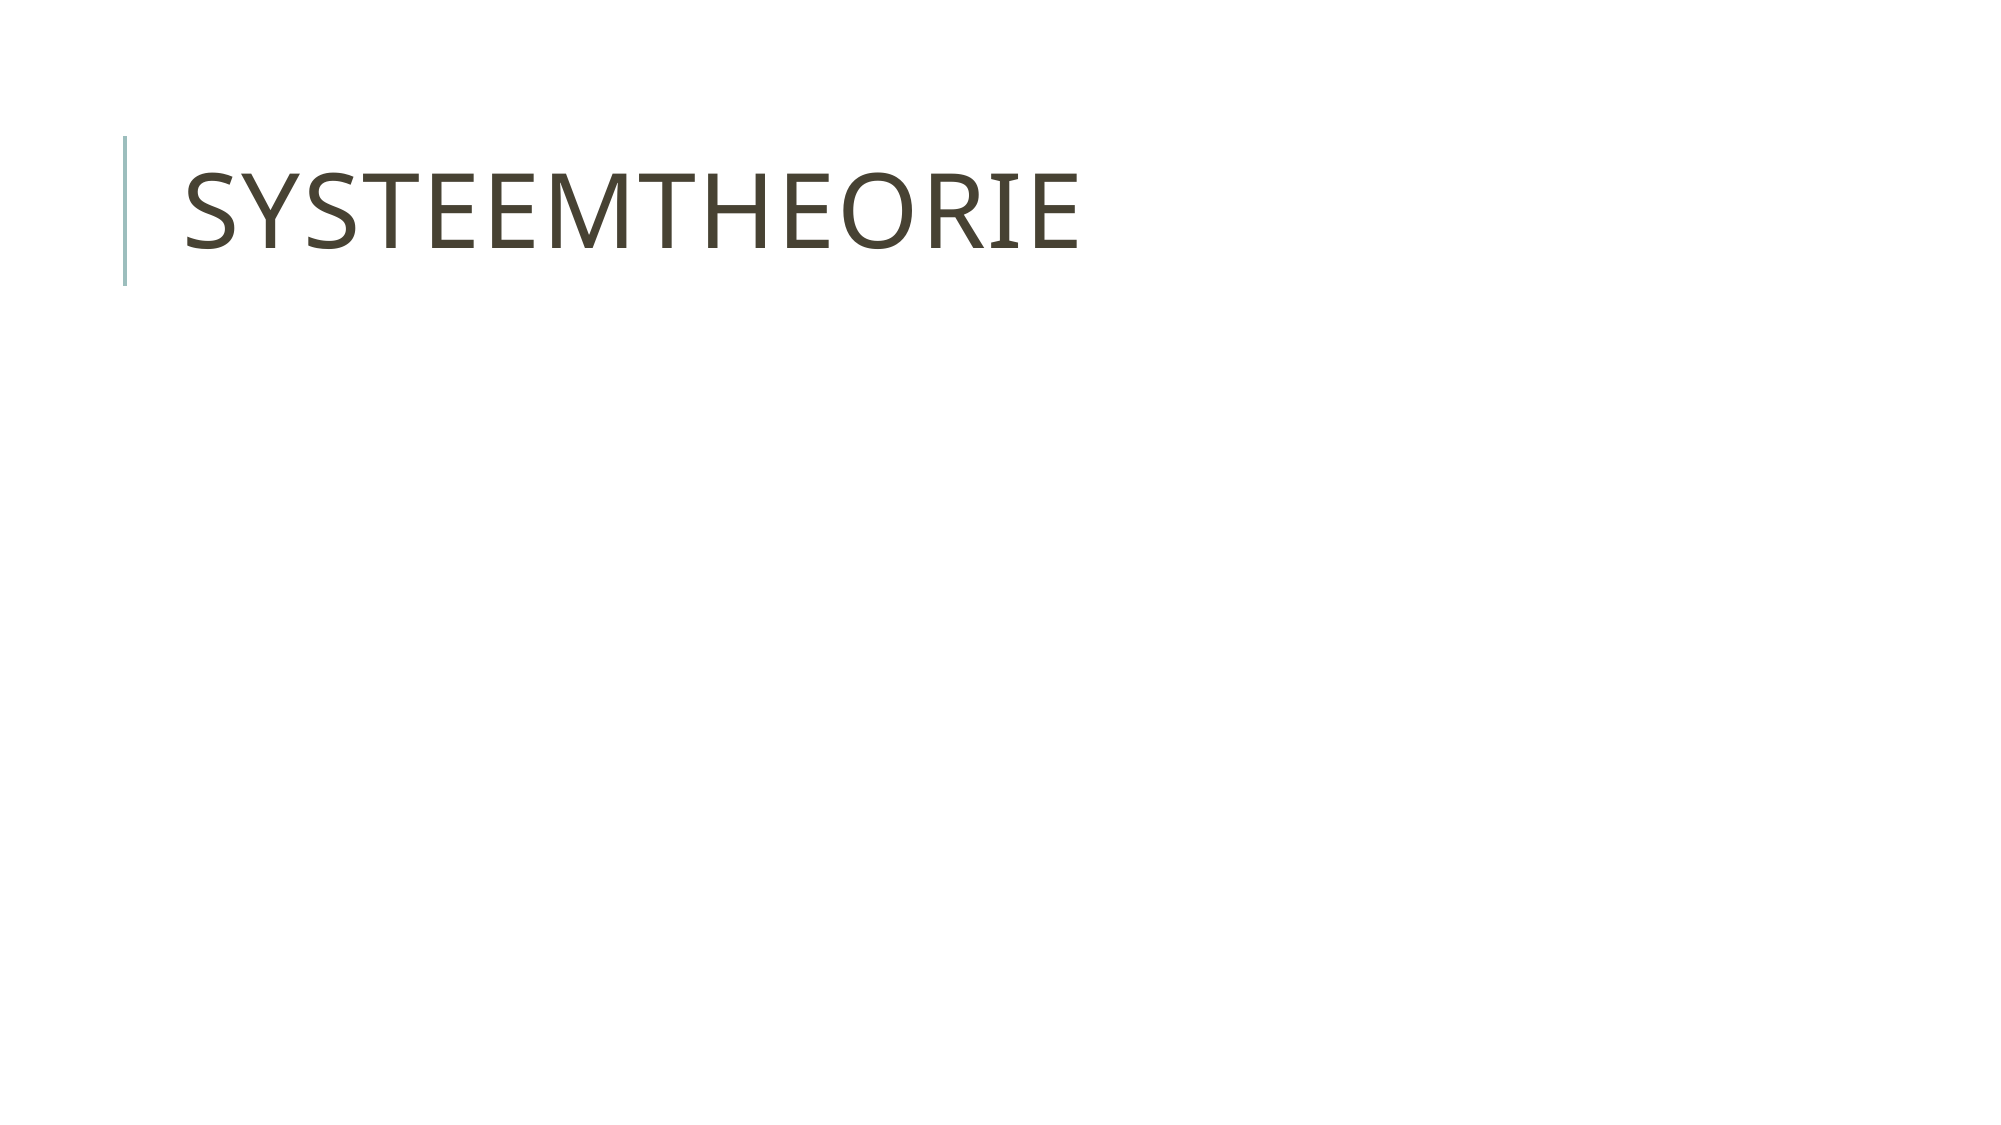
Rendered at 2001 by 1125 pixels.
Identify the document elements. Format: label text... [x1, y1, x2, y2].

title Systeemtheorie [168, 96, 1763, 342]
